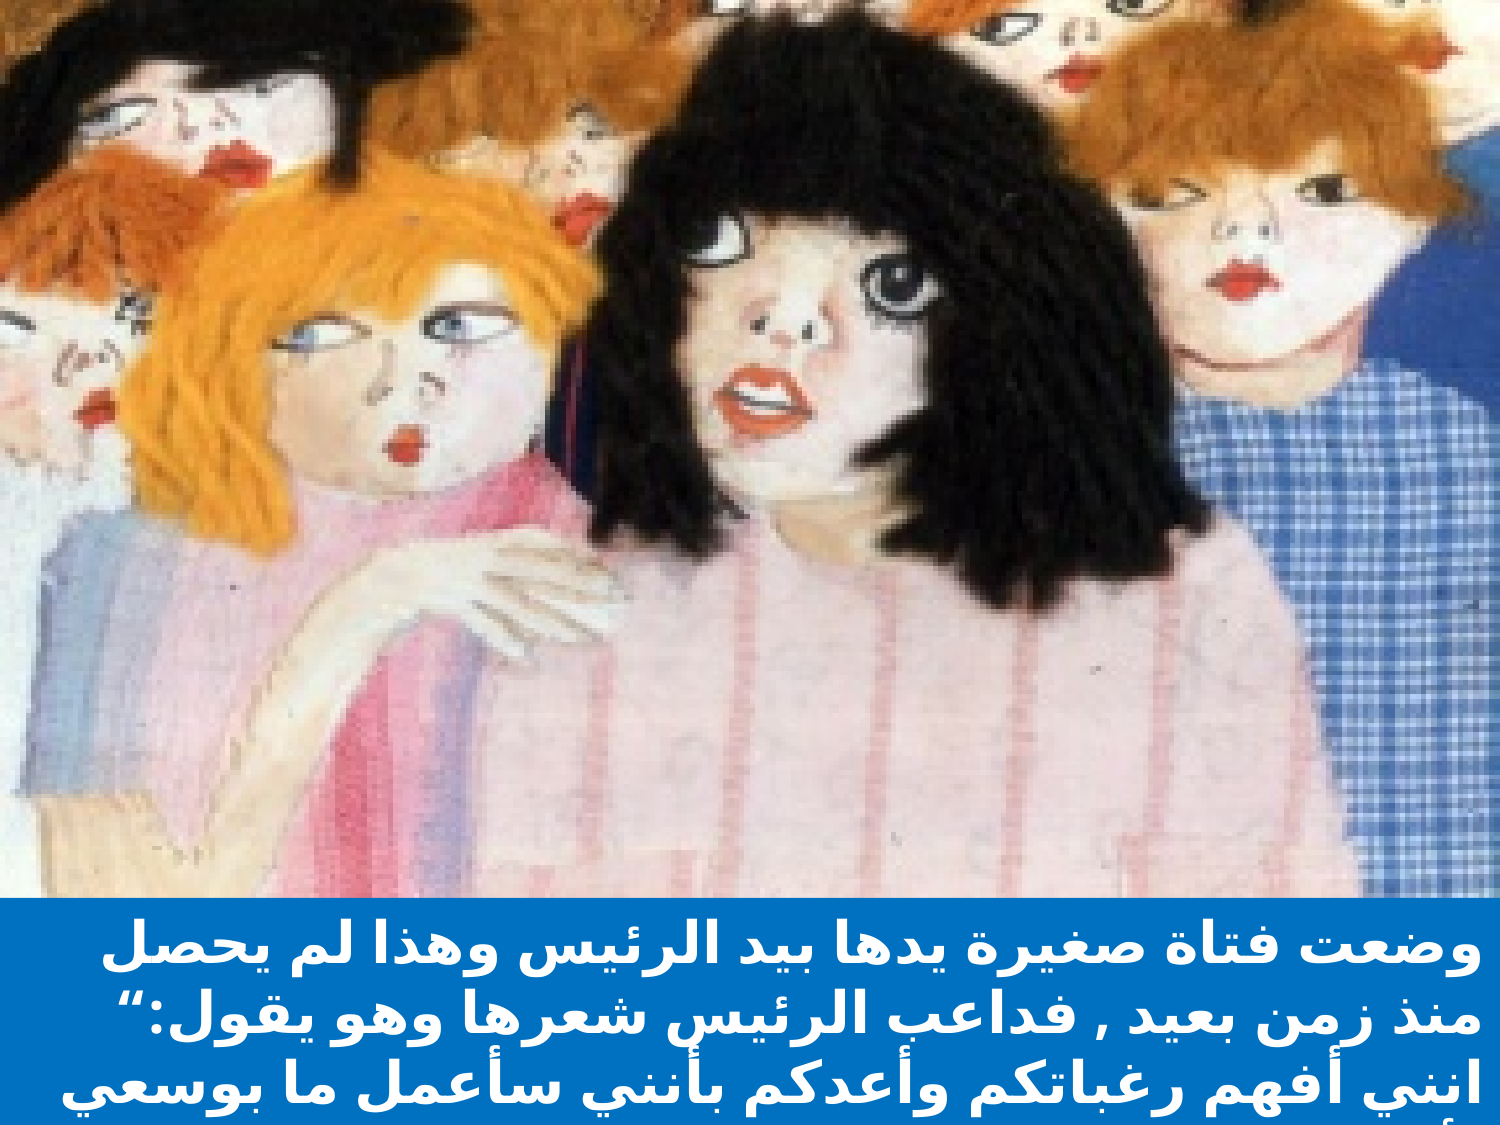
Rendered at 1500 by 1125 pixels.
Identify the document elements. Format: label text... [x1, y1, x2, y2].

picture [0, 0, 1500, 903]
text_box وضعت فتاة صغيرة يدها بيد الرئيس وهذا لم يحصل منذ زمن بعيد , فداعب الرئيس شعرها وهو يقول:“ انني أفهم رغباتكم وأعدكم بأنني سأعمل ما بوسعي لأوقف سباق التسلح . [0, 909, 1500, 1125]
